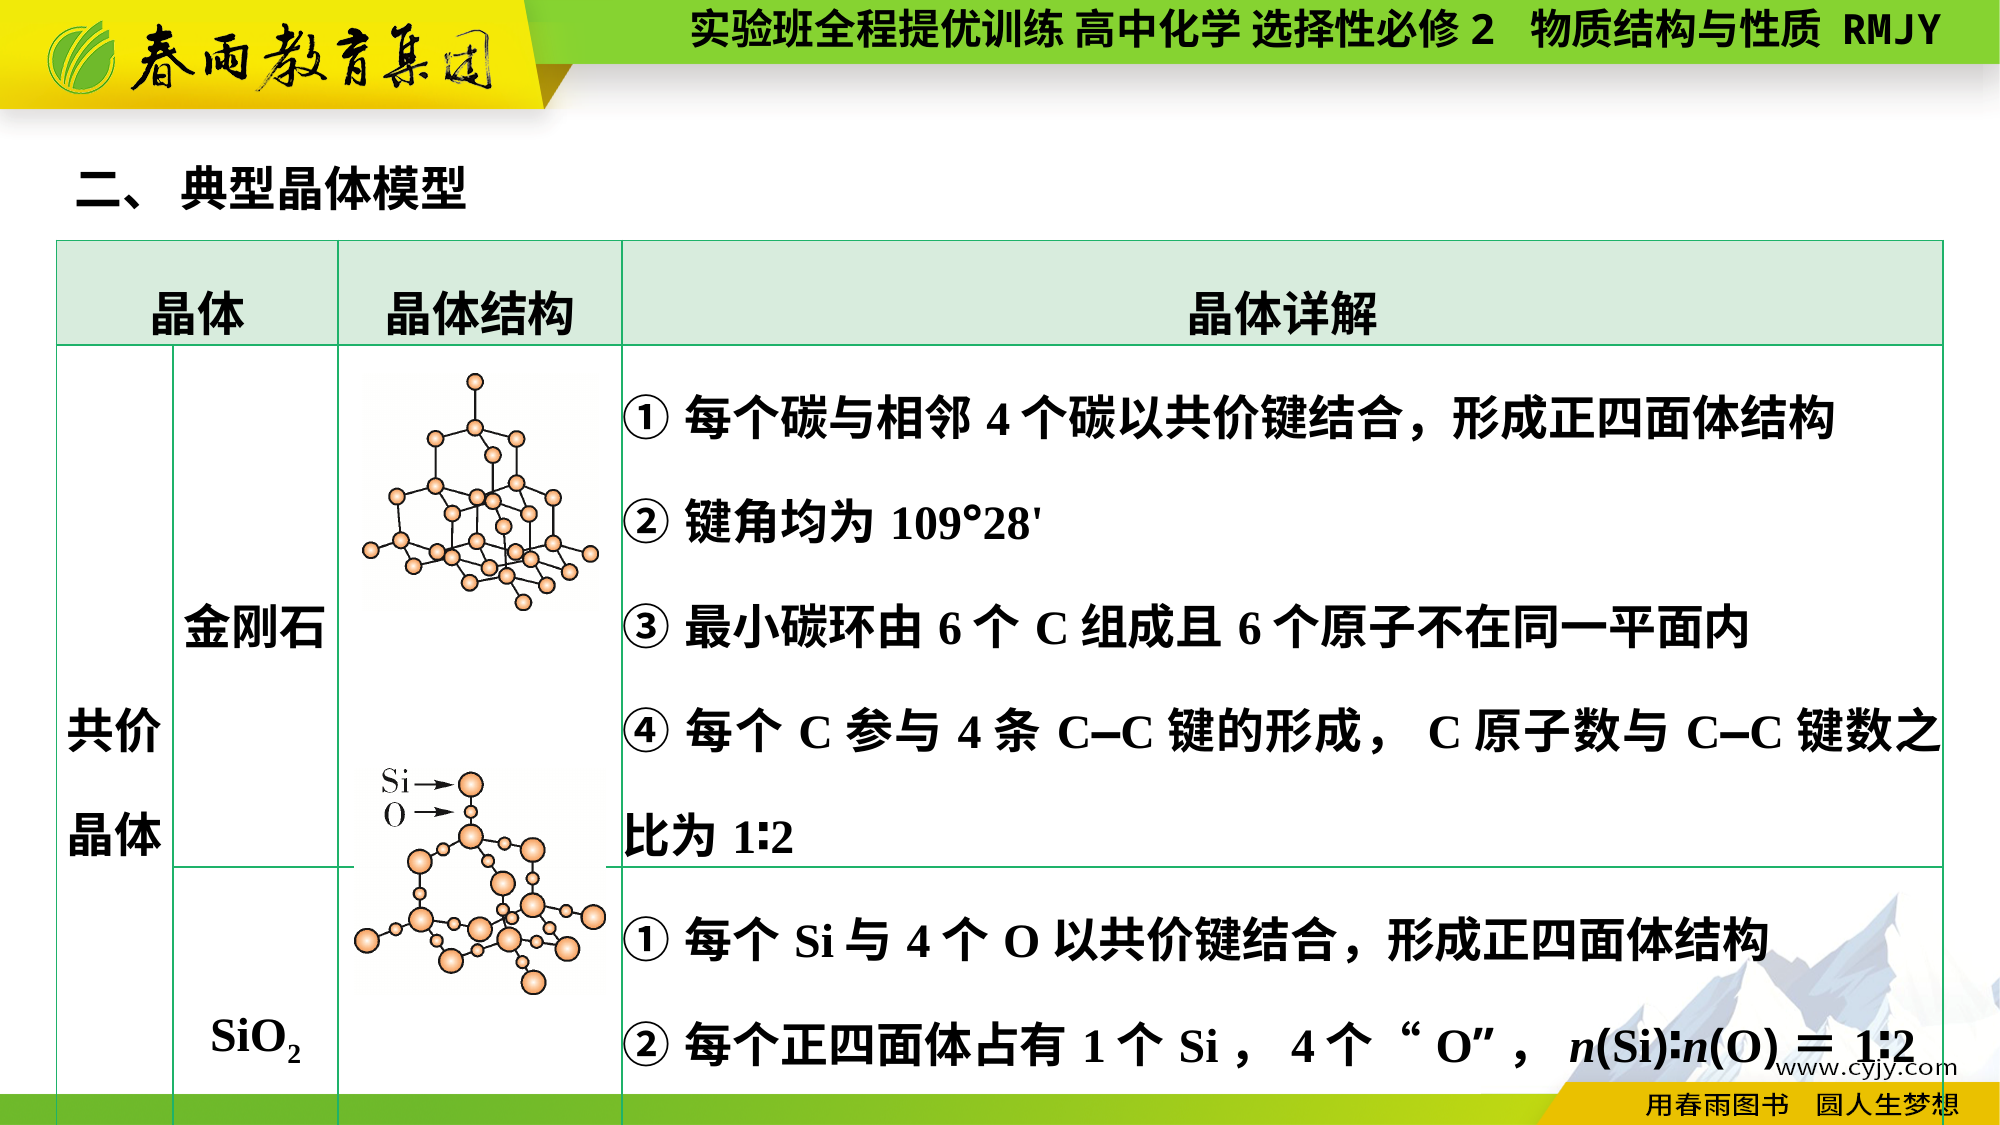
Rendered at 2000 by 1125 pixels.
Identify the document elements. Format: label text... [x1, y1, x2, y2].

picture [57, 346, 172, 1125]
picture [625, 605, 667, 647]
picture [625, 1023, 667, 1065]
picture [623, 868, 1942, 1125]
picture [0, 0, 2000, 1125]
picture [625, 500, 667, 542]
picture [174, 868, 337, 1125]
picture [623, 346, 1942, 866]
picture [339, 346, 621, 1125]
picture [174, 346, 337, 866]
picture [625, 396, 667, 438]
list 二、 典型晶体模型 [59, 122, 1944, 217]
picture [625, 709, 667, 751]
picture [625, 918, 667, 960]
